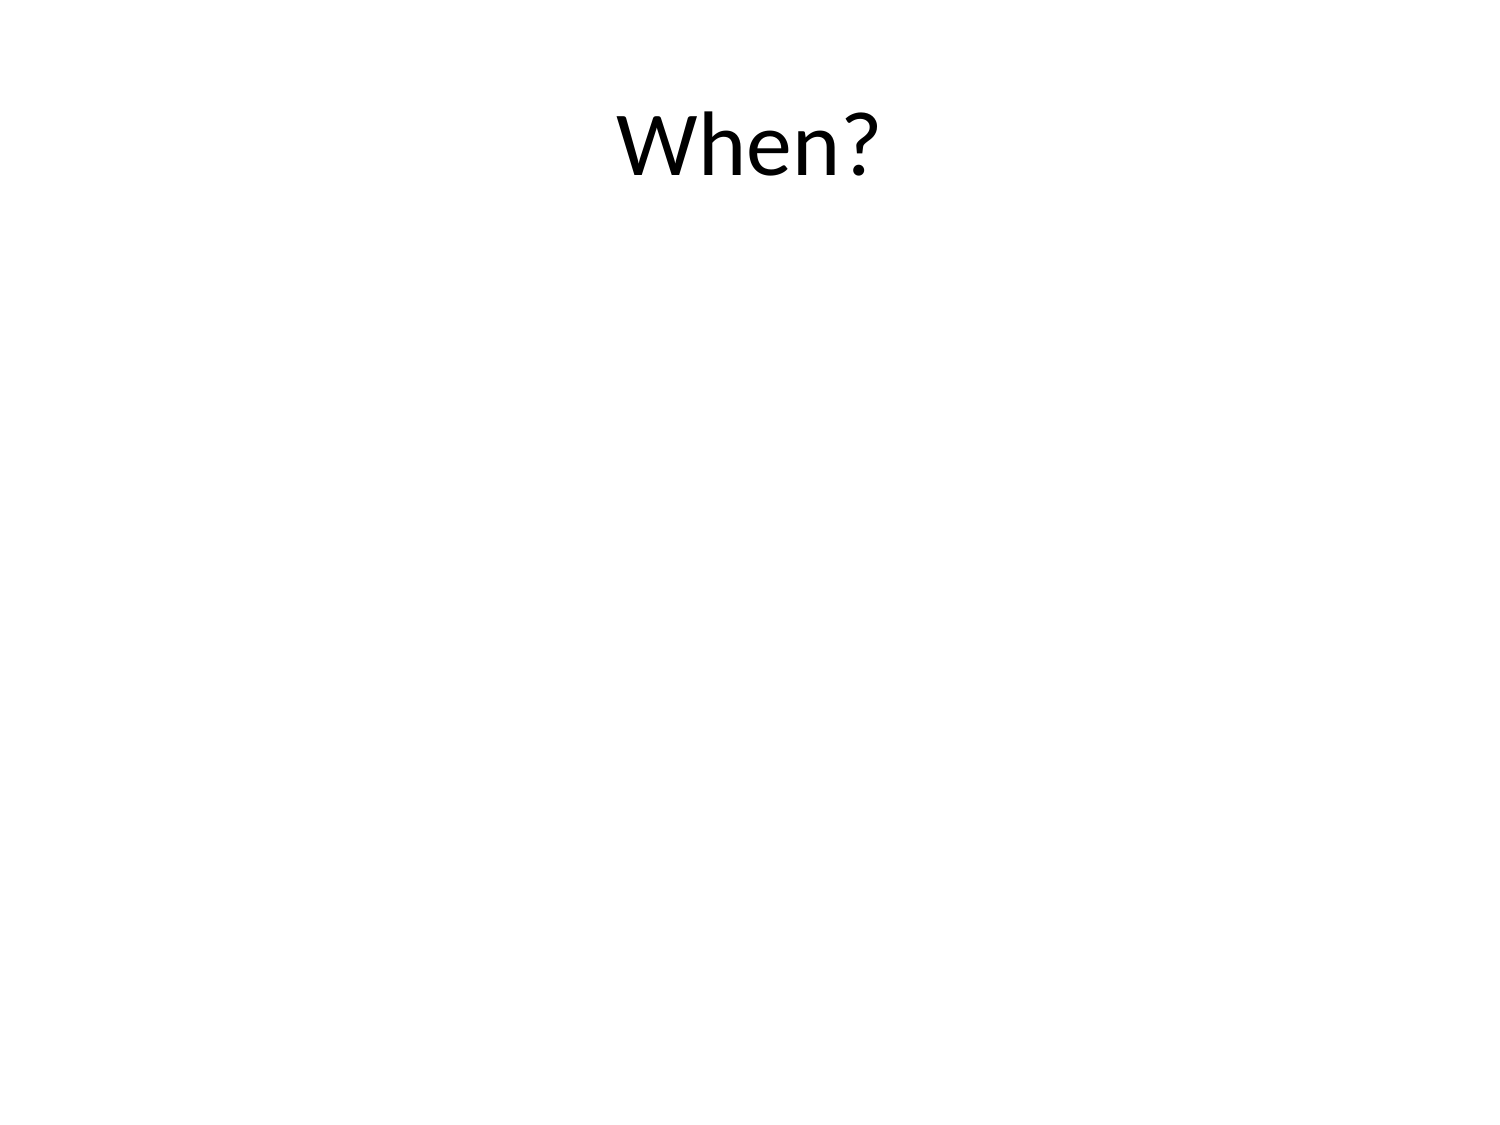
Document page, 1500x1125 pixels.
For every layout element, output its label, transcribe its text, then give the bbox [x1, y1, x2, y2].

title When? [75, 45, 1425, 233]
